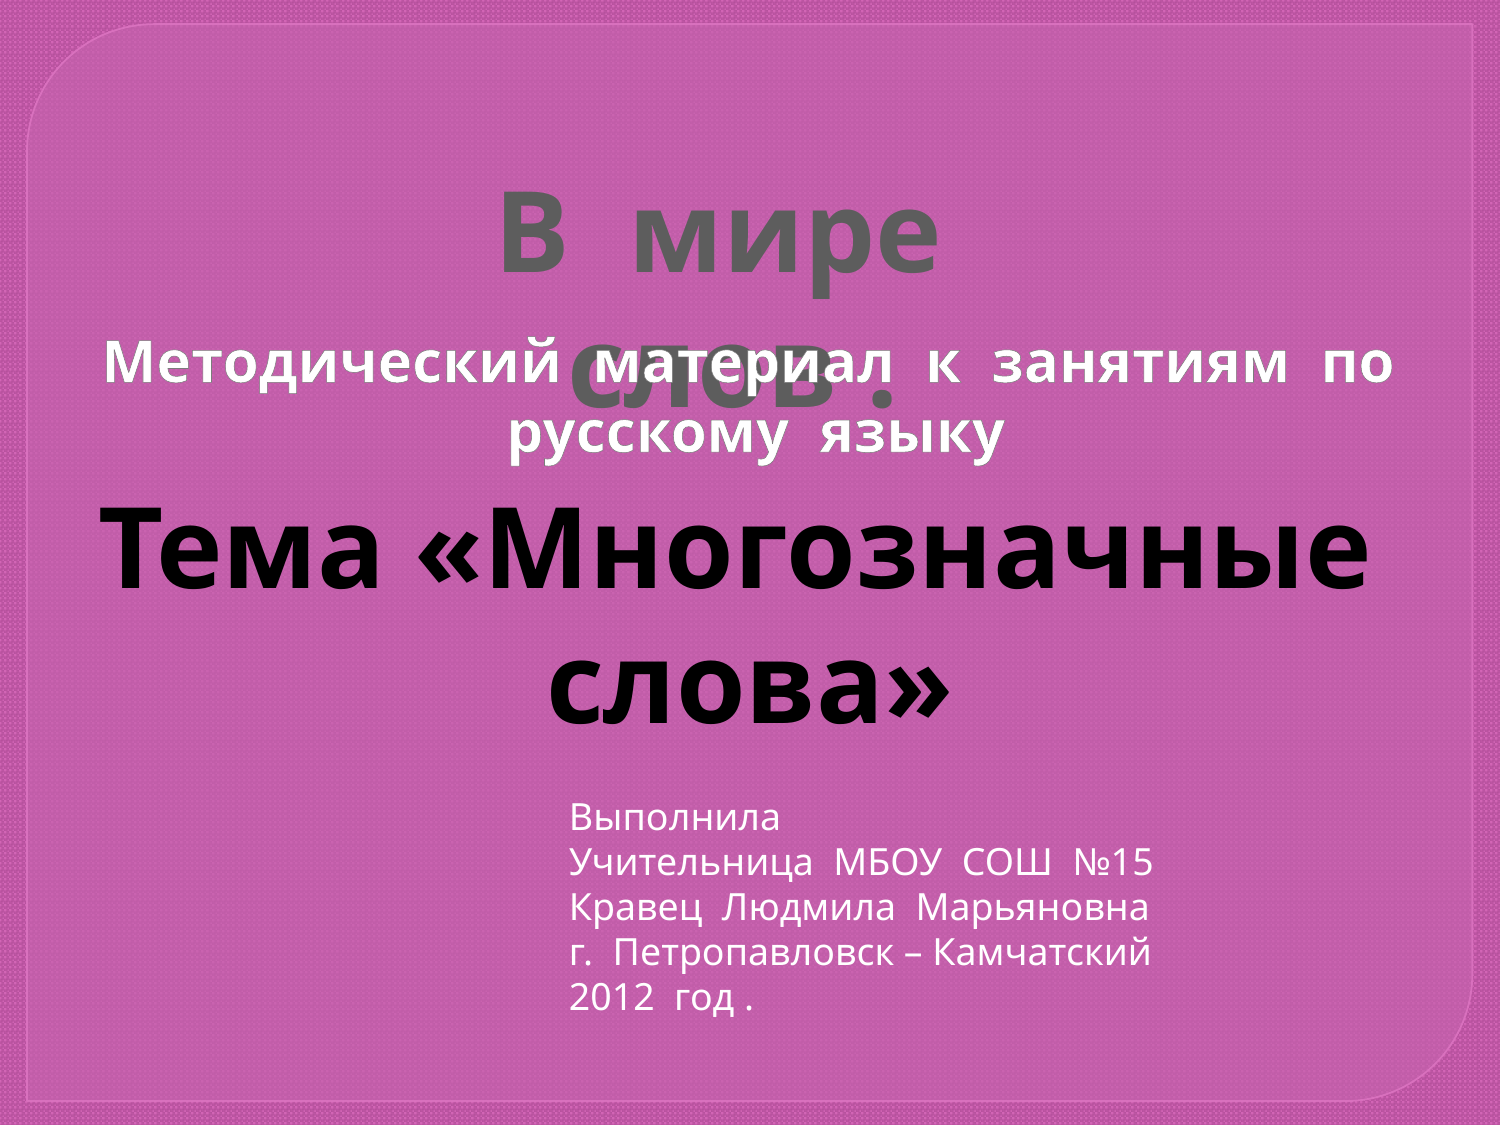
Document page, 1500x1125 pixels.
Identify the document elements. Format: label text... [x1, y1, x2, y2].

text_box Методический материал к занятиям по русскому языку [81, 316, 1430, 468]
text_box Выполнила Учительница МБОУ СОШ №15 Кравец Людмила Марьяновна г. Петропавловск – Камчатский 2012 год . [554, 785, 1169, 1070]
text_box Тема «Многозначные слова» [46, 468, 1454, 754]
text_box В мире слов . [340, 152, 1126, 316]
